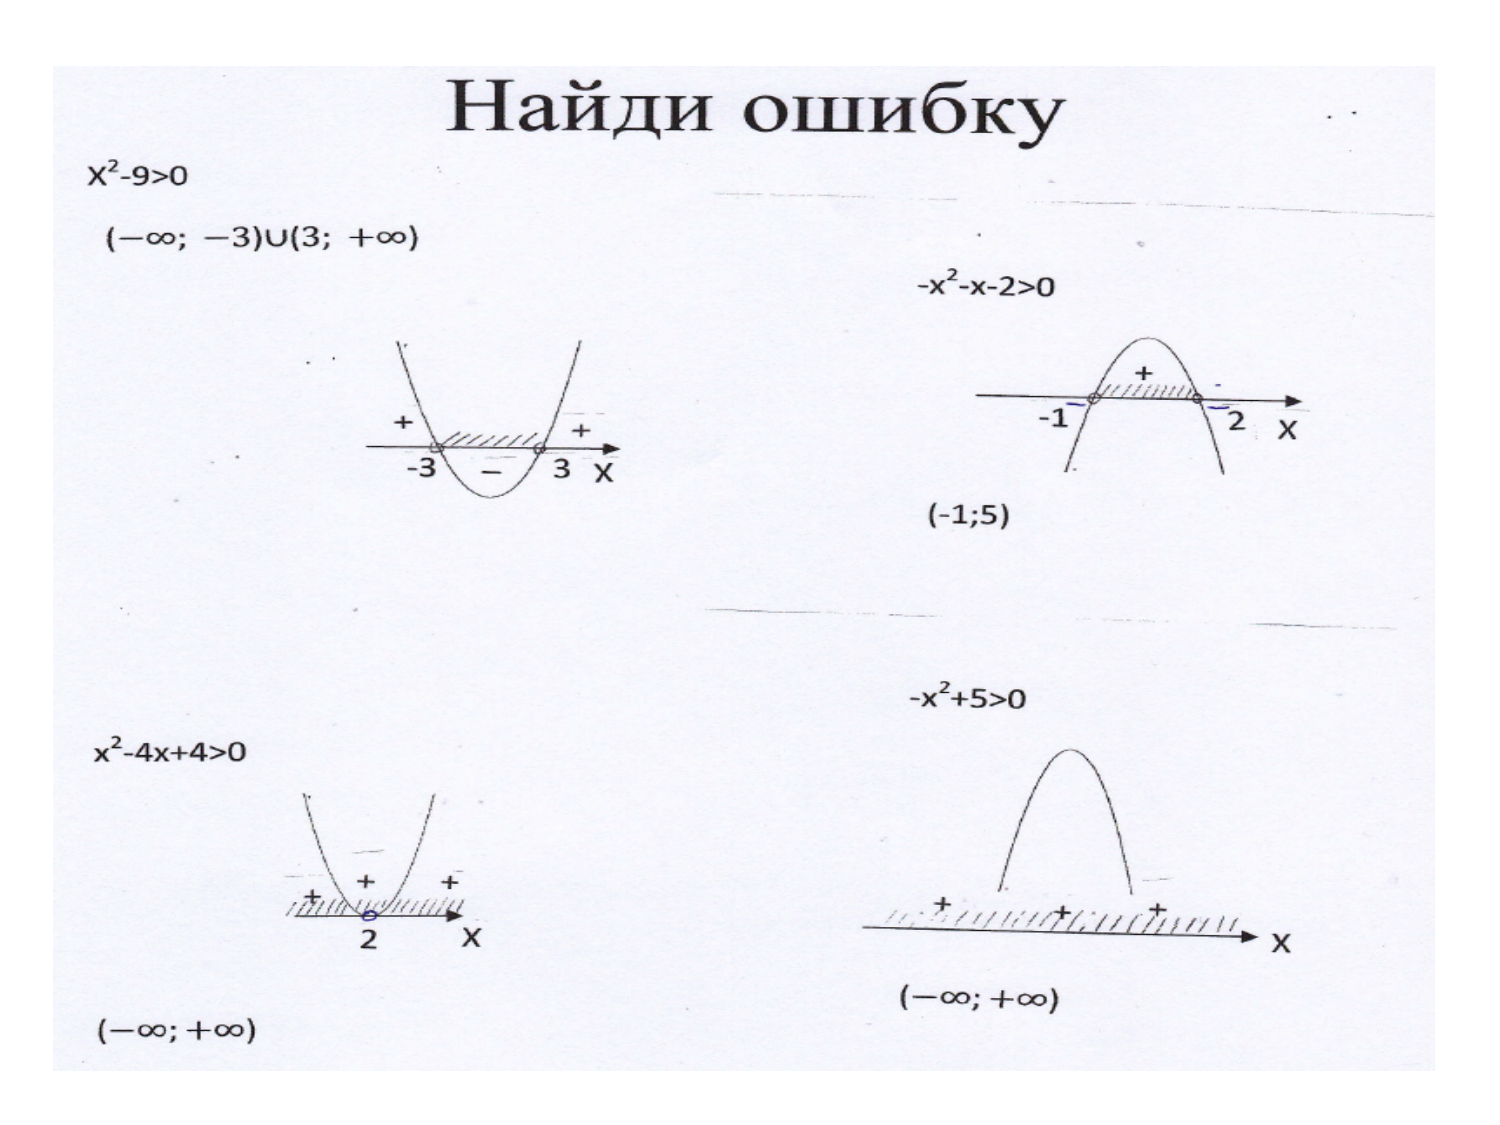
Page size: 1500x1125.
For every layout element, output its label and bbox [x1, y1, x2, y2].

list [52, 66, 1436, 1071]
